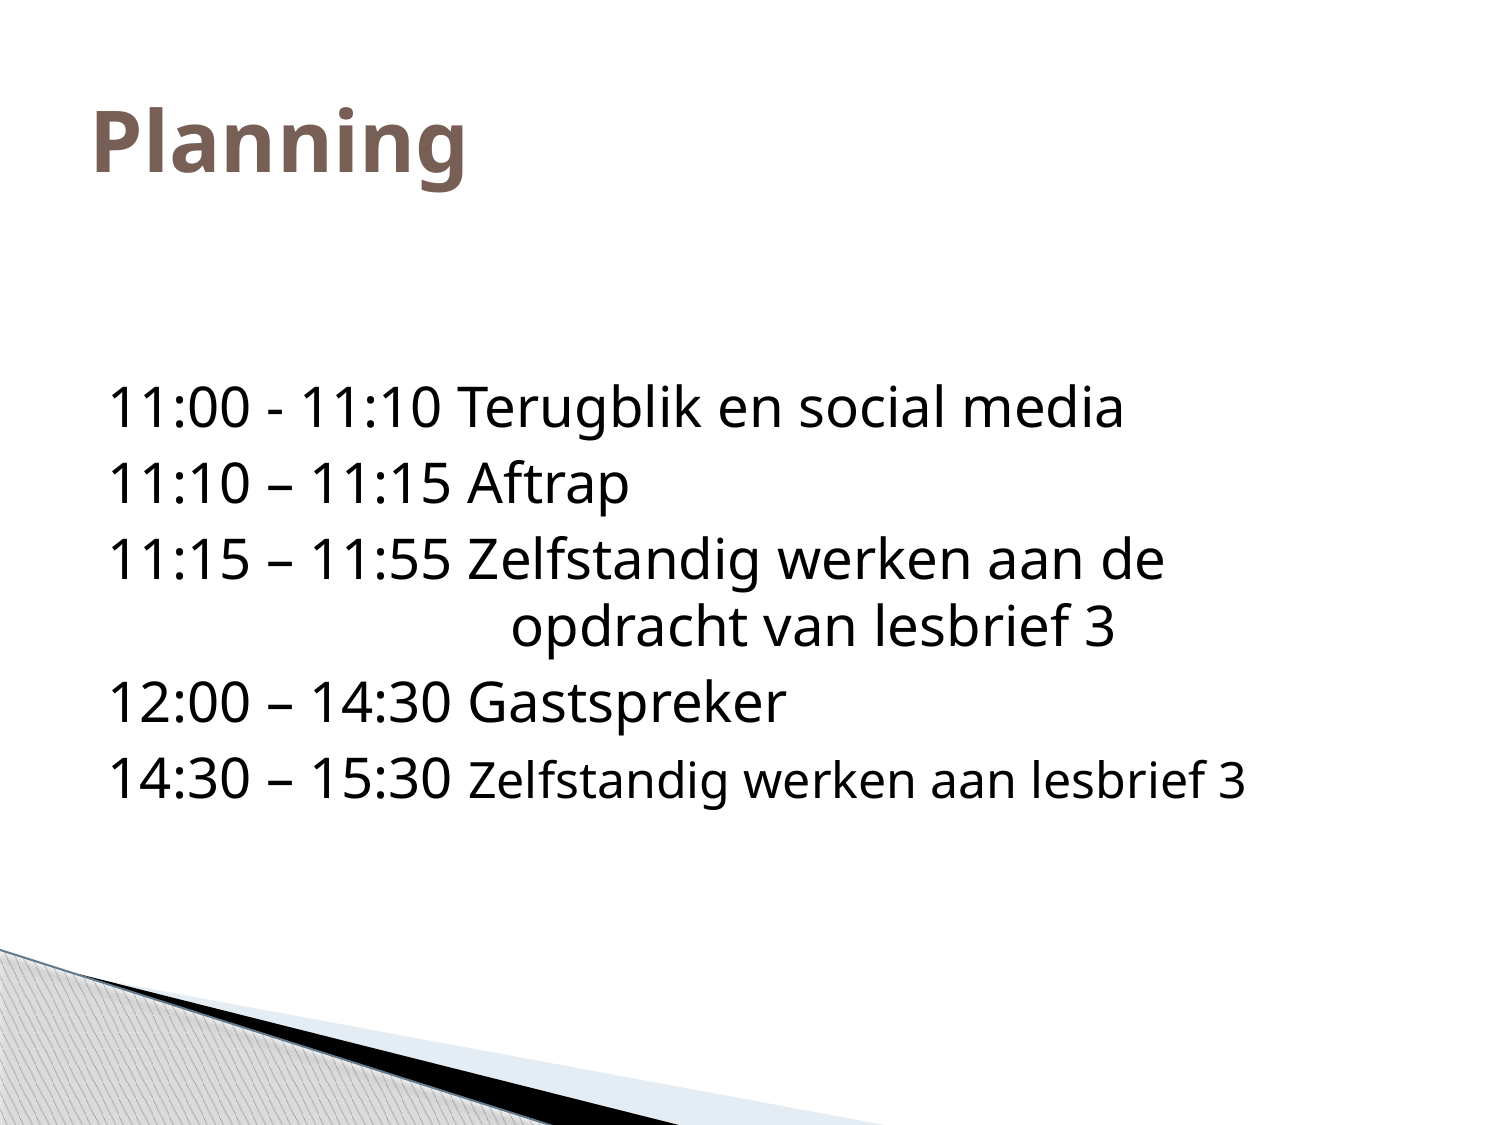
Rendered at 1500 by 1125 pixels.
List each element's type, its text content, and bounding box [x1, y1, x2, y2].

list 11:00 - 11:10 Terugblik en social media 11:10 – 11:15 Aftrap 11:15 – 11:55 Zelfstandig werken aan de opdracht van lesbrief 3 12:00 – 14:30 Gastspreker 14:30 – 15:30 Zelfstandig werken aan lesbrief 3 [75, 363, 1425, 986]
title Planning [75, 45, 1425, 233]
